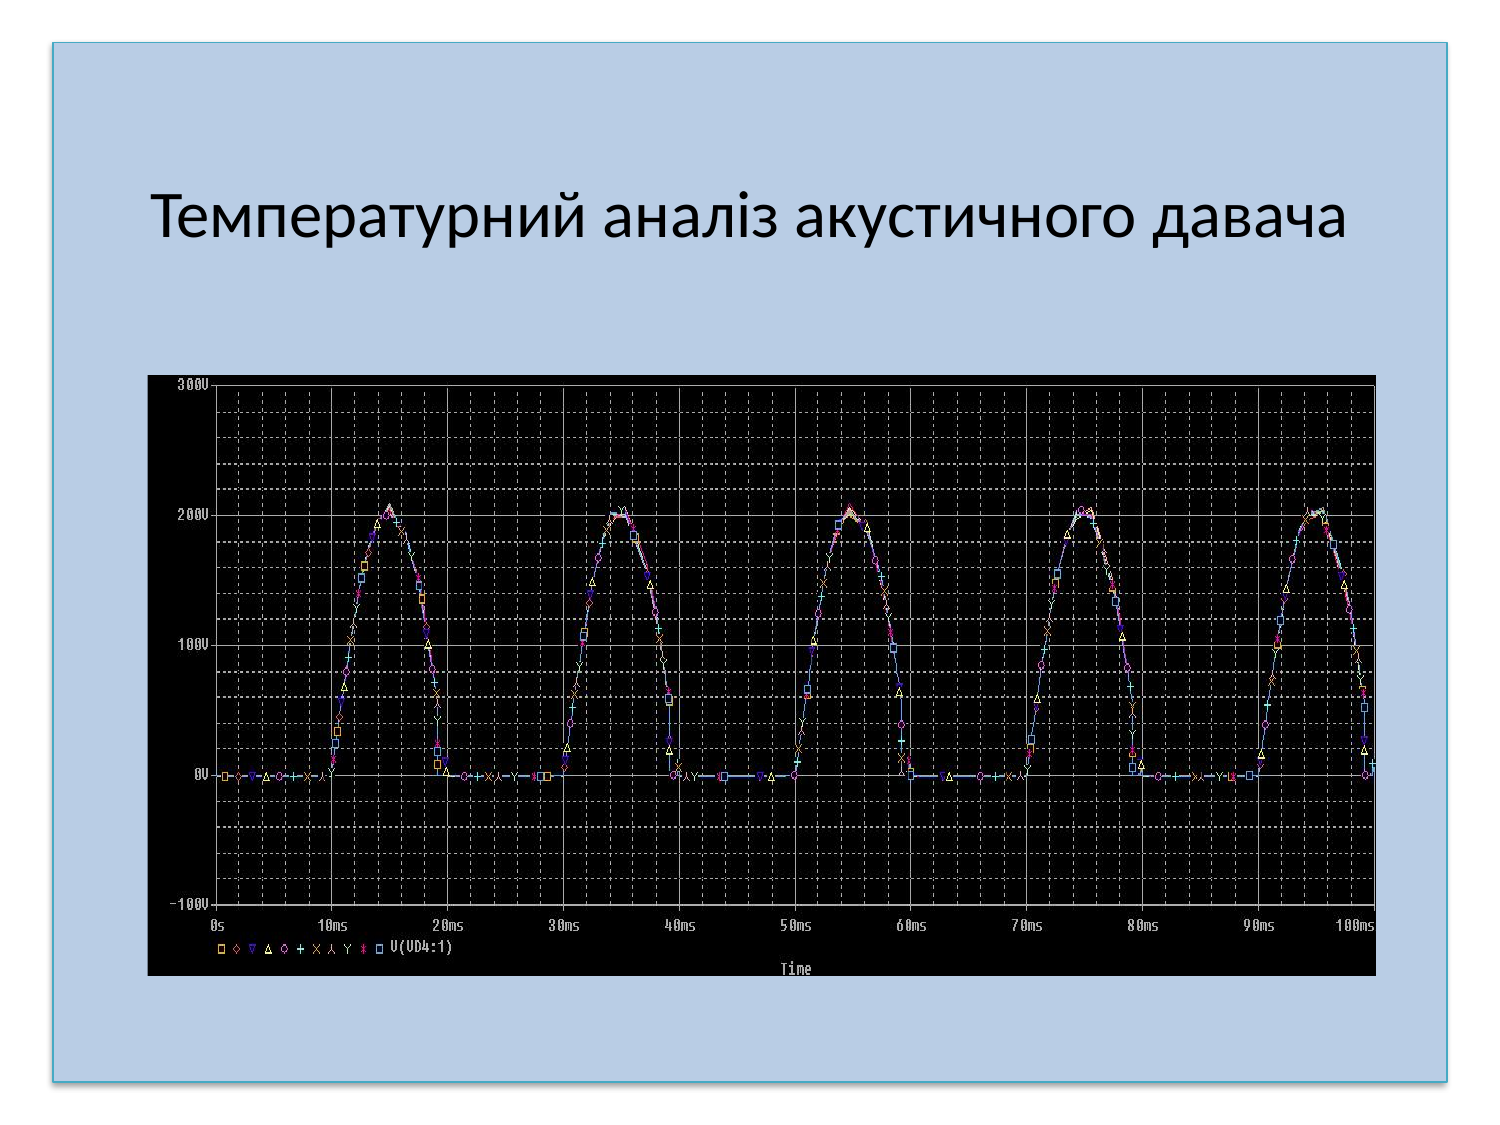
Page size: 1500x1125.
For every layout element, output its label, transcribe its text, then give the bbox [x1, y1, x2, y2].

picture [147, 374, 1377, 977]
text_box [52, 42, 1448, 1083]
title Температурний аналіз акустичного давача [112, 90, 1388, 332]
